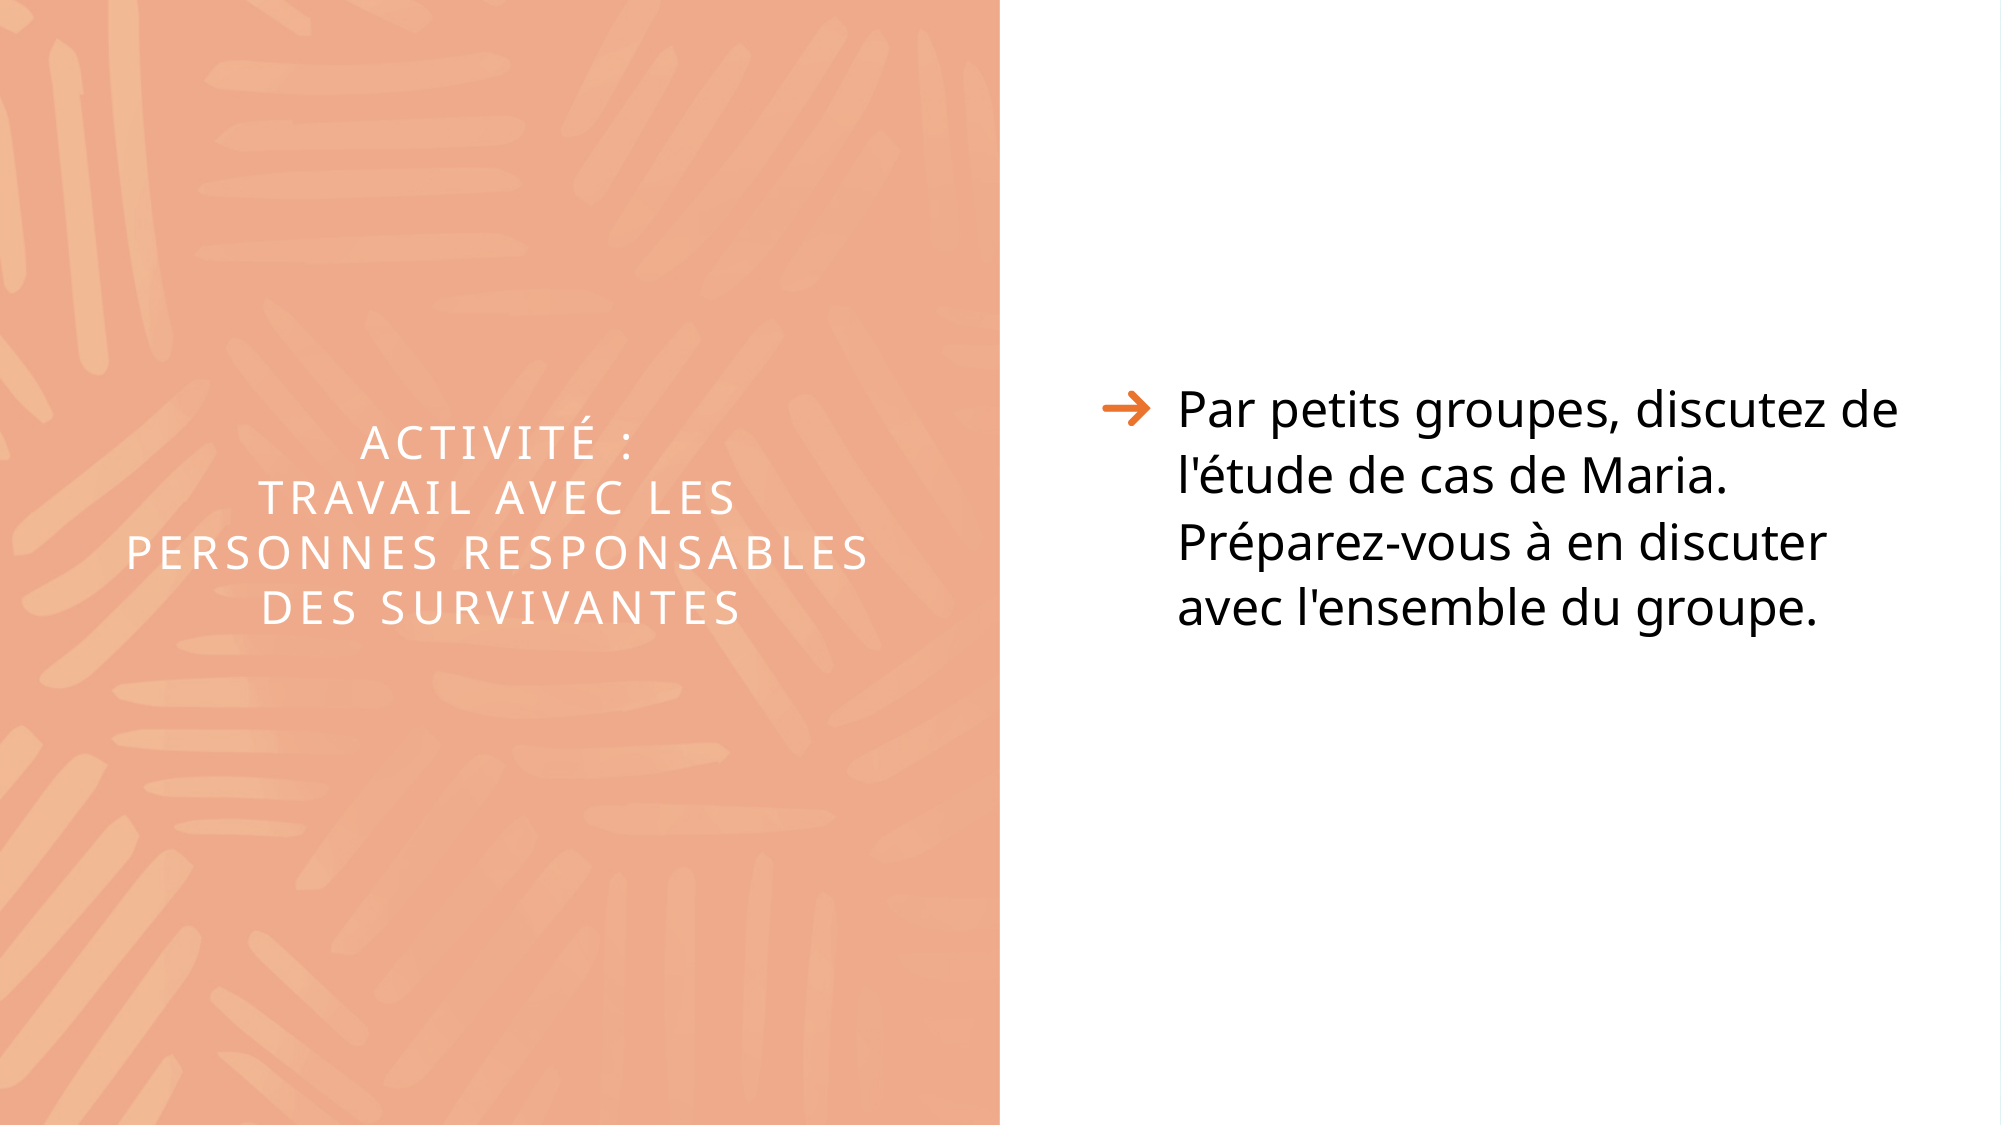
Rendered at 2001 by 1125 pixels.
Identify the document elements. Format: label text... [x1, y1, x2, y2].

text_box Activité : Travail avec les personnes responsables des survivantes [108, 396, 892, 651]
picture [0, 0, 2001, 1125]
text_box Par petits groupes, discutez de l'étude de cas de Maria. Préparez-vous à en discuter avec l'ensemble du groupe. [1095, 159, 1922, 989]
